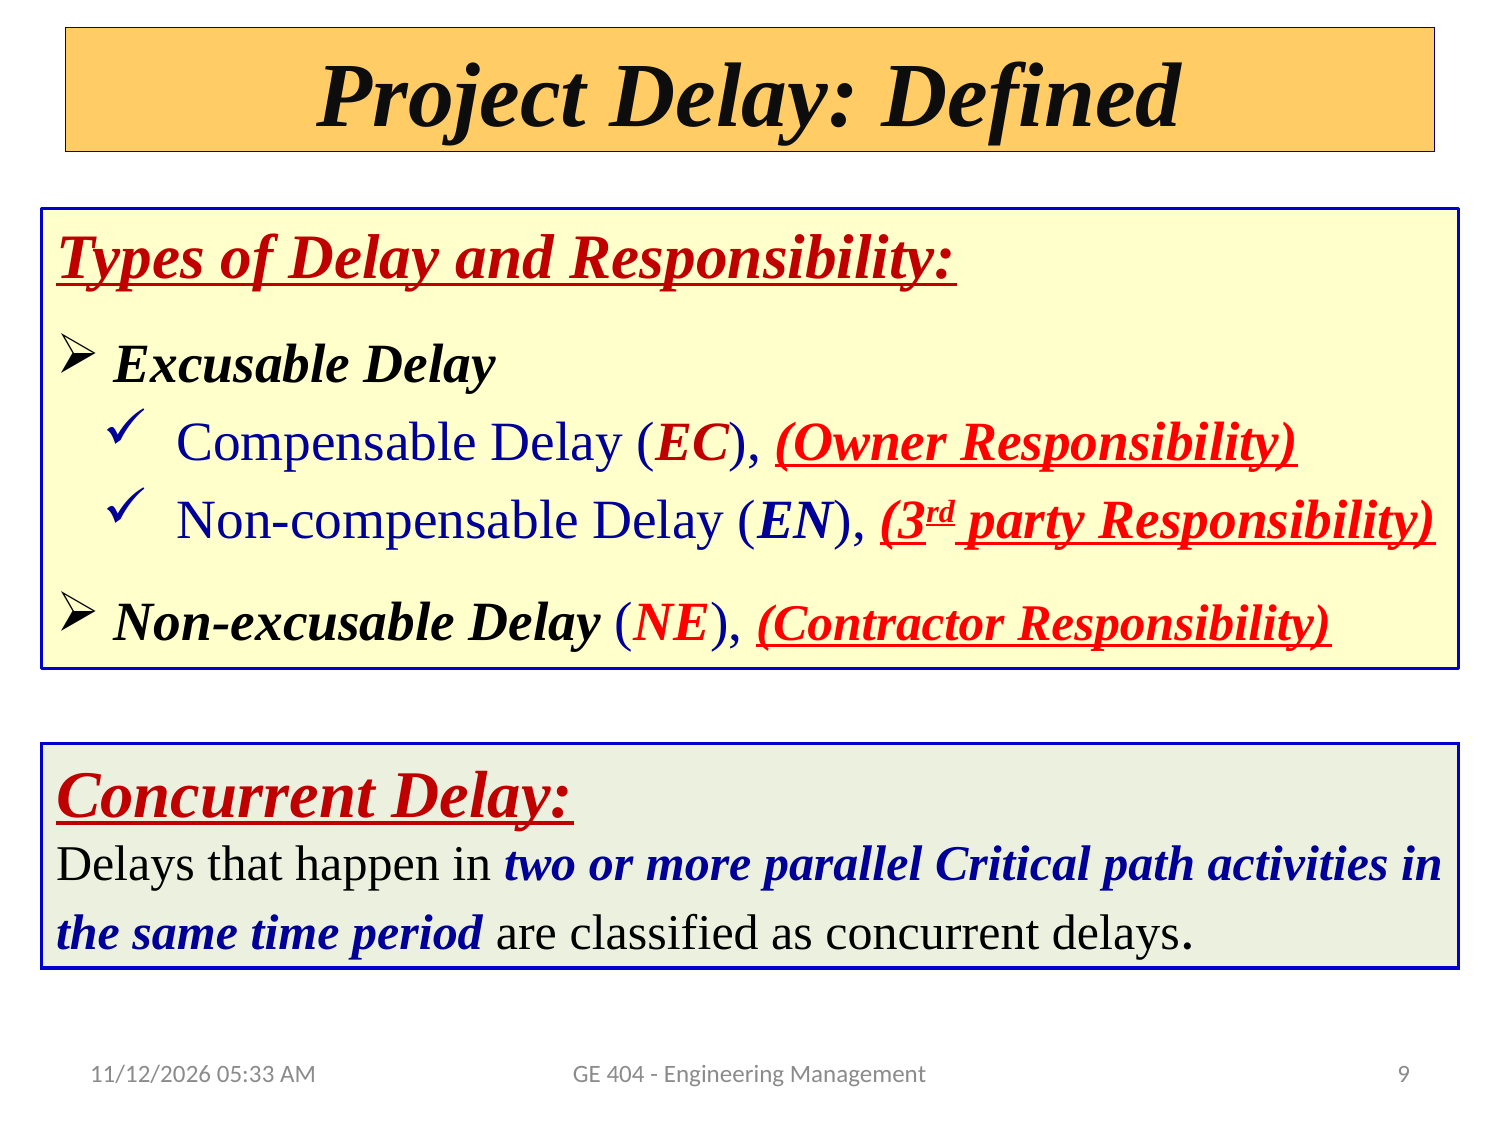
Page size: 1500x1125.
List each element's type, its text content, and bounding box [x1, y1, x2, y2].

text_box Concurrent Delay: Delays that happen in two or more parallel Critical path activities in the same time period are classified as concurrent delays. [41, 743, 1459, 969]
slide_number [75, 1042, 425, 1103]
title Project Delay: Defined [65, 27, 1435, 152]
text_box Types of Delay and Responsibility: Excusable Delay Compensable Delay (EC), (Owner Responsibility) Non-compensable Delay (EN), (3rd party Responsibility) Non-excusable Delay (NE), (Contractor Responsibility) [41, 208, 1459, 669]
slide_number 9 [1074, 1042, 1425, 1103]
footer GE 404 - Engineering Management [512, 1042, 988, 1103]
